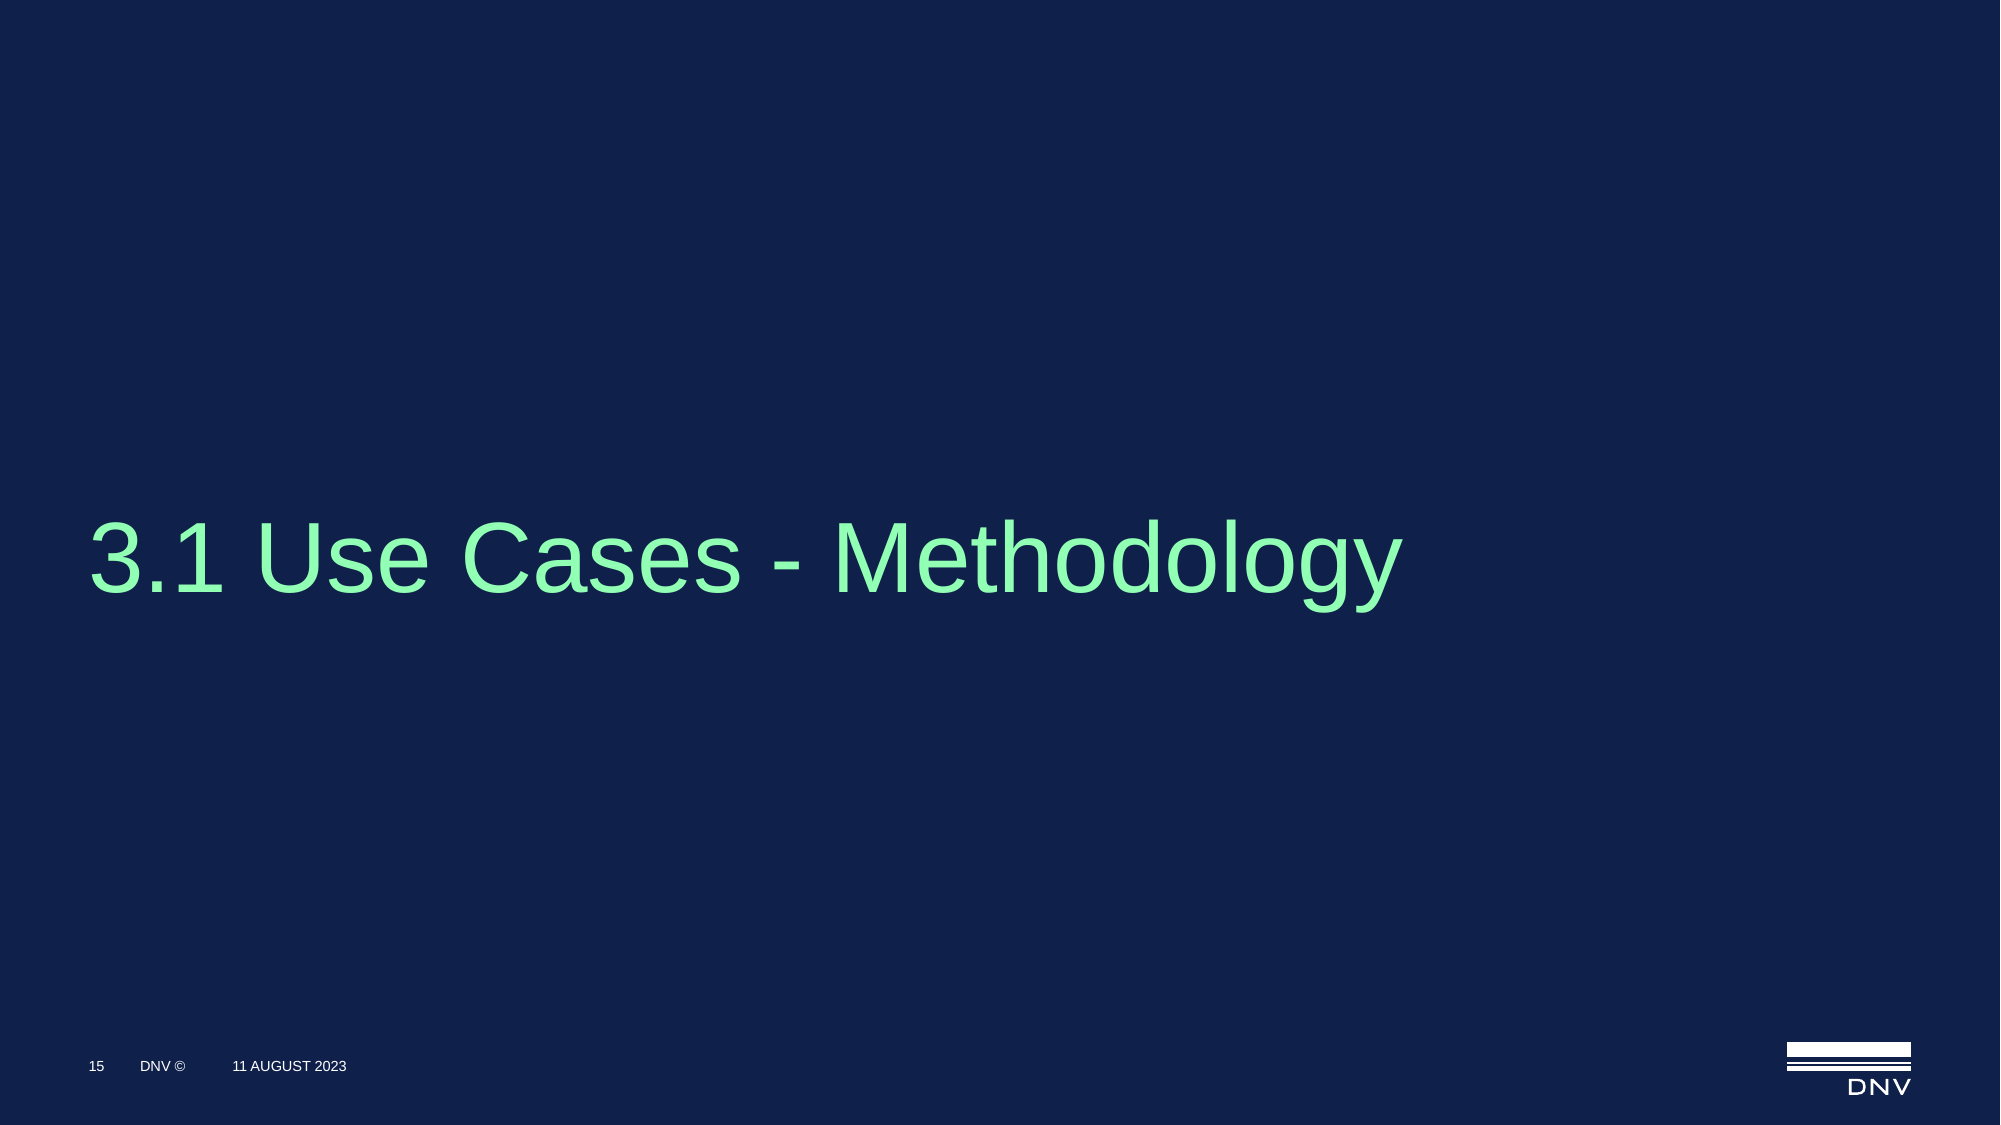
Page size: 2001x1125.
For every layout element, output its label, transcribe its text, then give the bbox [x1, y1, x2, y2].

title 3.1 Use Cases - Methodology [88, 252, 1757, 873]
slide_number 15 [88, 1056, 133, 1082]
